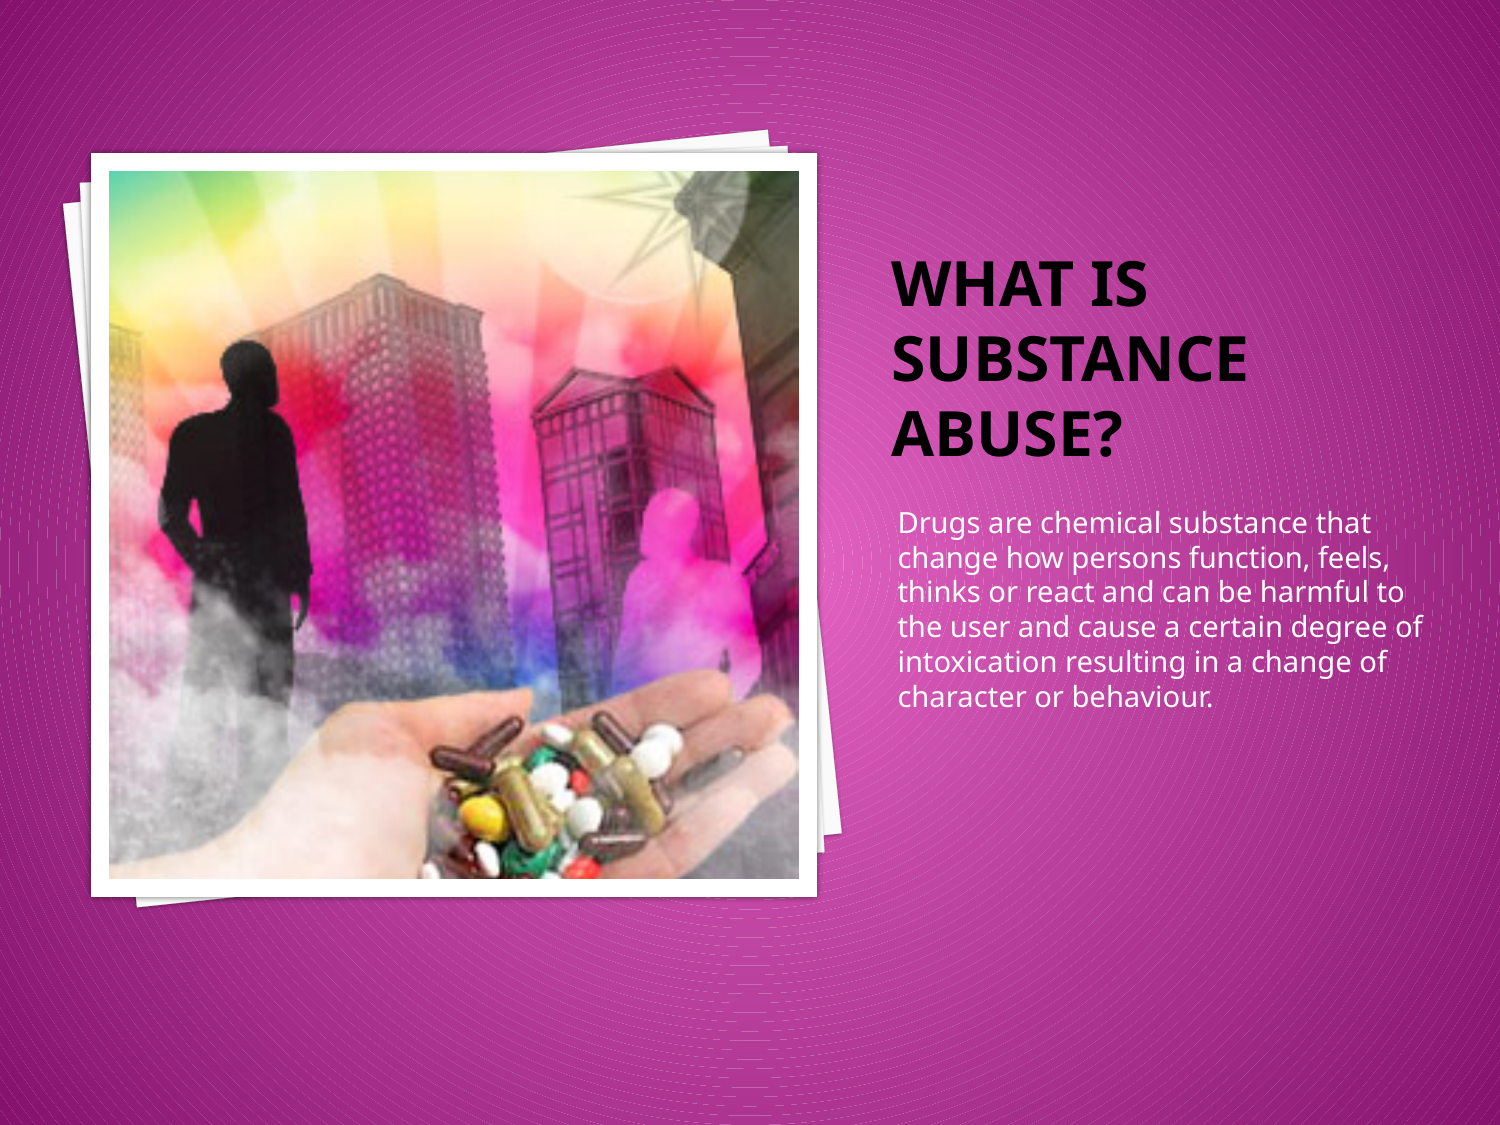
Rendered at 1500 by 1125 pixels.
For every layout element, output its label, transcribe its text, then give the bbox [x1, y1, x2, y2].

title What is Substance abuse? [884, 187, 1447, 503]
list Drugs are chemical substance that change how persons function, feels, thinks or react and can be harmful to the user and cause a certain degree of intoxication resulting in a change of character or behaviour. [884, 503, 1447, 938]
picture [108, 170, 800, 880]
